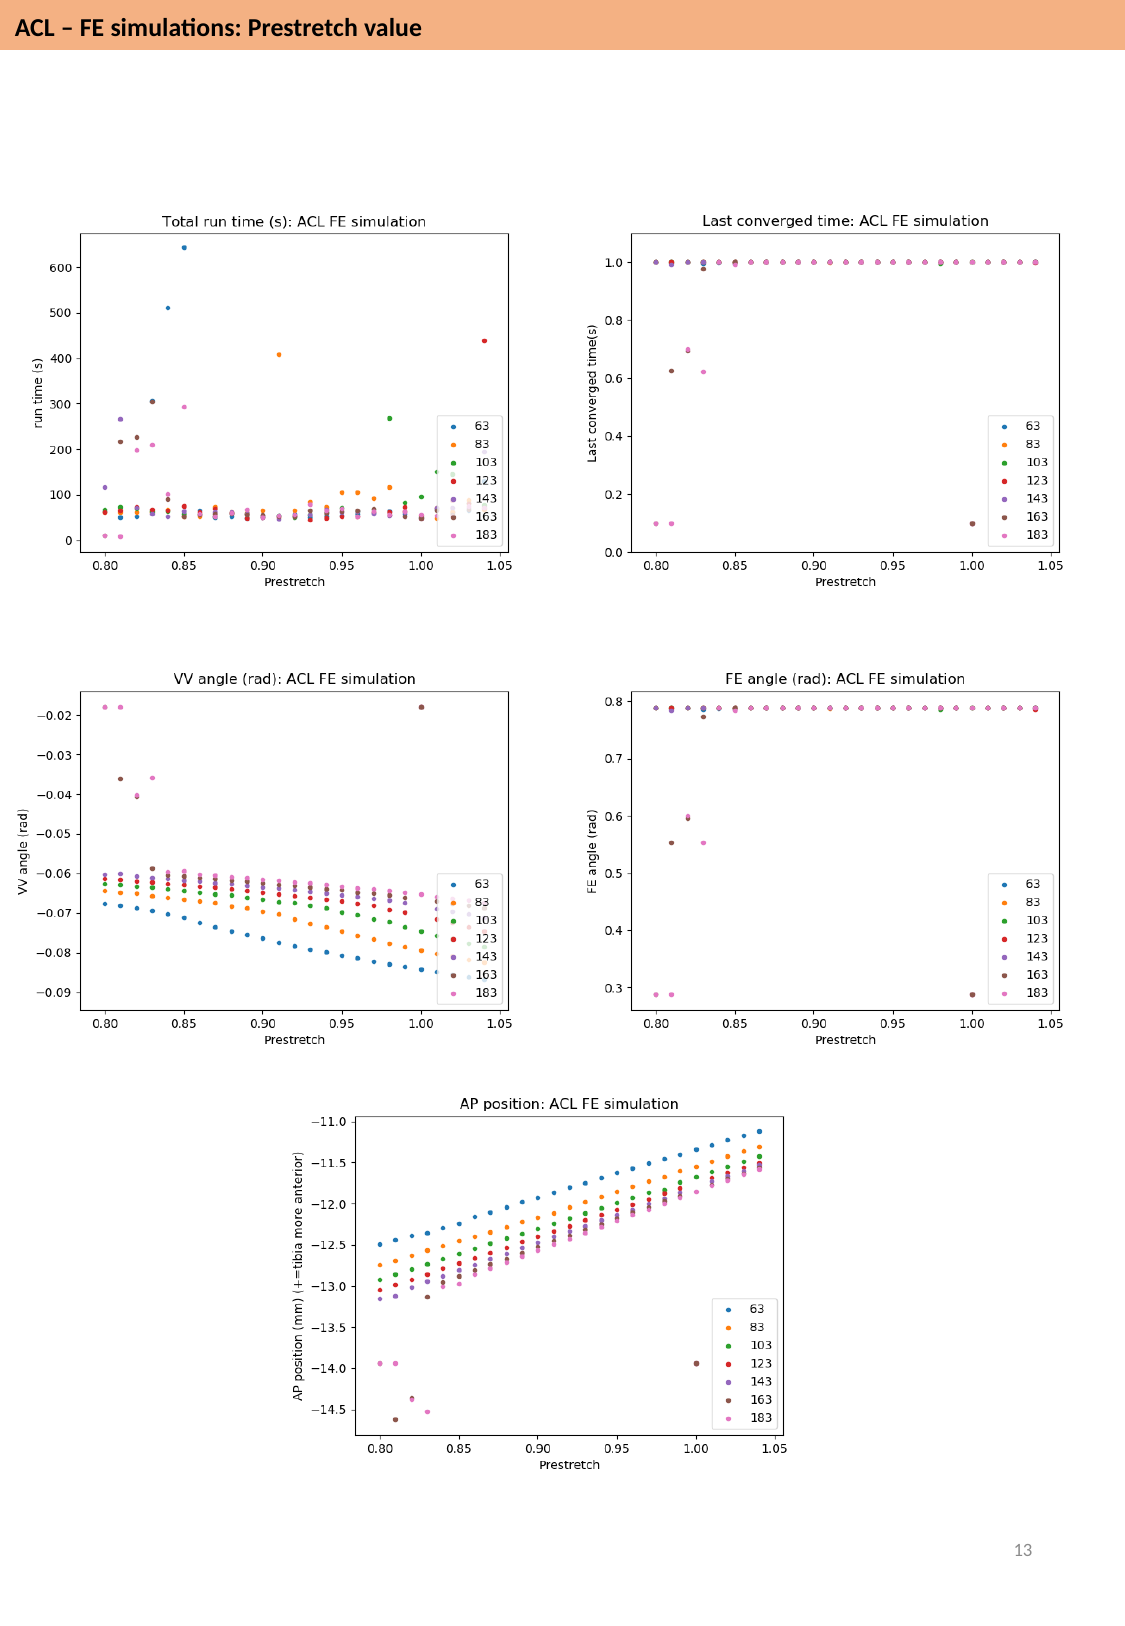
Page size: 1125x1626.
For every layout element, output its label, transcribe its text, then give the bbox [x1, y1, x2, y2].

picture [286, 1066, 839, 1480]
picture [11, 183, 1114, 597]
text_box [0, 0, 1125, 51]
slide_number 13 [794, 1506, 1048, 1593]
text_box ACL – FE simulations: Prestretch value [0, 3, 785, 50]
picture [11, 641, 1114, 1055]
